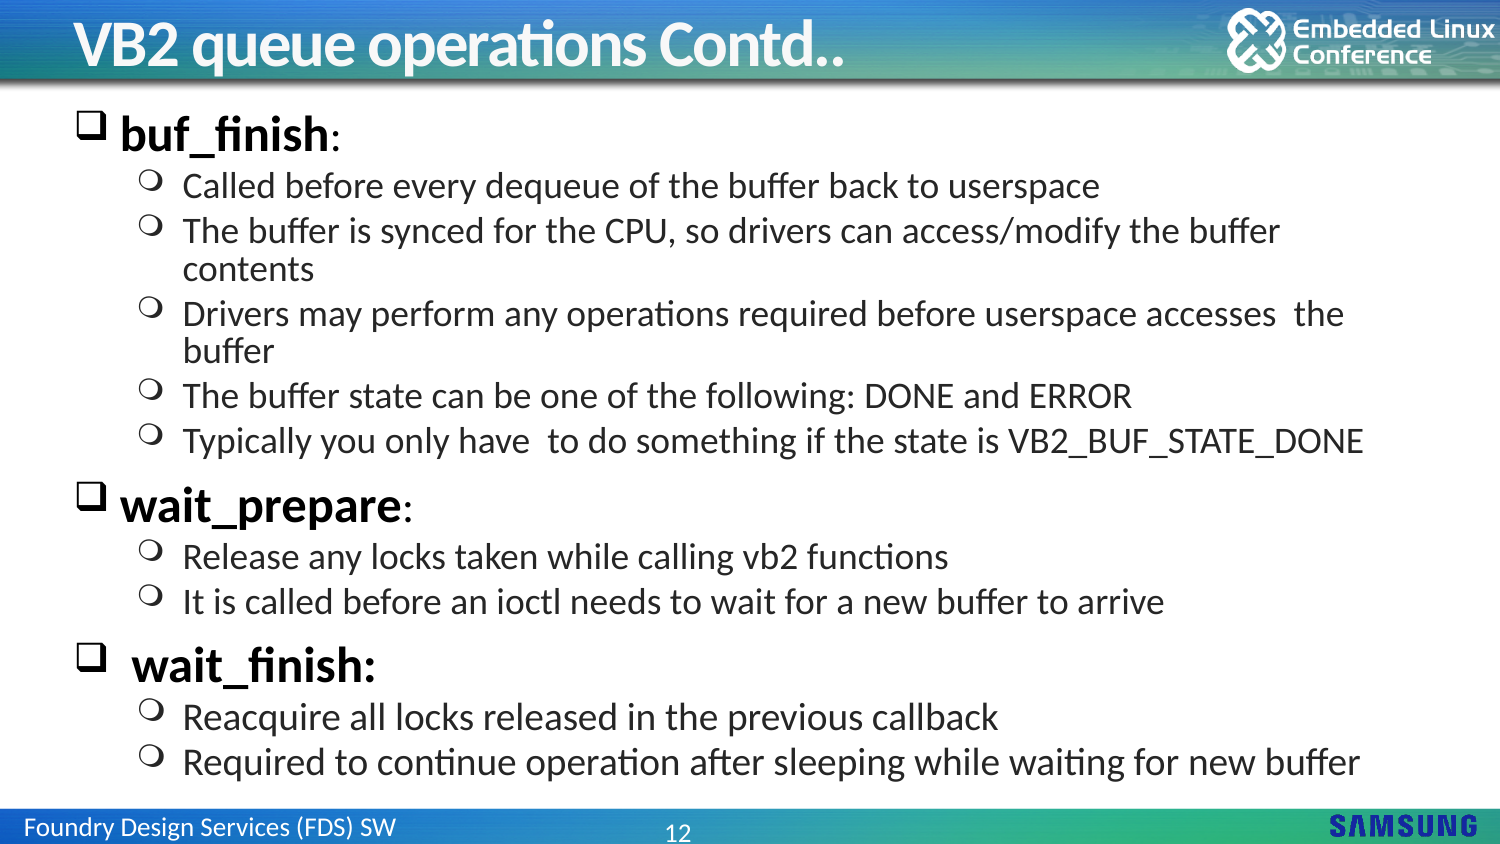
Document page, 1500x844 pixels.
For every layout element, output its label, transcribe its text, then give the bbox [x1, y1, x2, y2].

title VB2 queue operations Contd.. [58, 1, 1430, 78]
list buf_finish: Called before every dequeue of the buffer back to userspace The buffer is synced for the CPU, so drivers can access/modify the buffer contents Drivers may perform any operations required before userspace accesses the buffer The buffer state can be one of the following: DONE and ERROR Typically you only have to do something if the state is VB2_BUF_STATE_DONE wait_prepare: Release any locks taken while calling vb2 functions It is called before an ioctl needs to wait for a new buffer to arrive wait_finish: Reacquire all locks released in the previous callback Required to continue operation after sleeping while waiting for new buffer [58, 93, 1430, 794]
picture [0, 0, 1500, 844]
